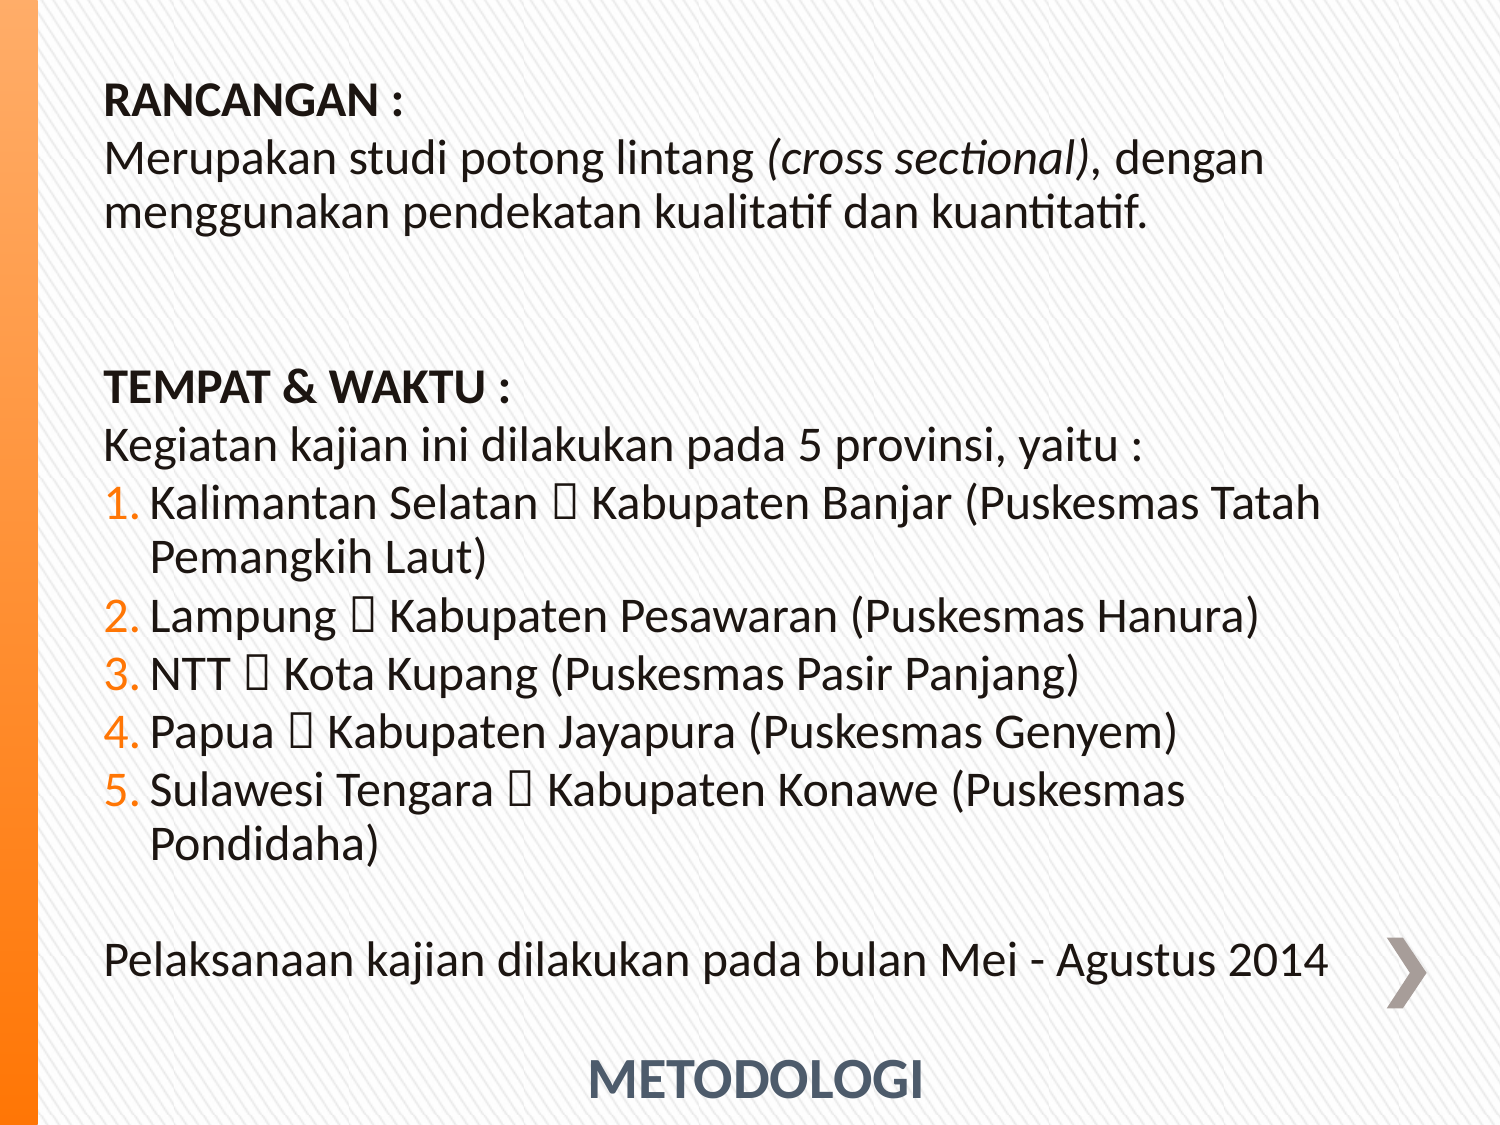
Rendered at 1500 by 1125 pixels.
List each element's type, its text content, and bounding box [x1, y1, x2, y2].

text_box RANCANGAN : Merupakan studi potong lintang (cross sectional), dengan menggunakan pendekatan kualitatif dan kuantitatif. TEMPAT & WAKTU : Kegiatan kajian ini dilakukan pada 5 provinsi, yaitu : Kalimantan Selatan  Kabupaten Banjar (Puskesmas Tatah Pemangkih Laut) Lampung  Kabupaten Pesawaran (Puskesmas Hanura) NTT  Kota Kupang (Puskesmas Pasir Panjang) Papua  Kabupaten Jayapura (Puskesmas Genyem) Sulawesi Tengara  Kabupaten Konawe (Puskesmas Pondidaha) Pelaksanaan kajian dilakukan pada bulan Mei - Agustus 2014 [88, 66, 1412, 820]
text_box METODOLOGI [162, 1040, 1335, 1125]
table_cell 1 [0, 281, 37, 285]
